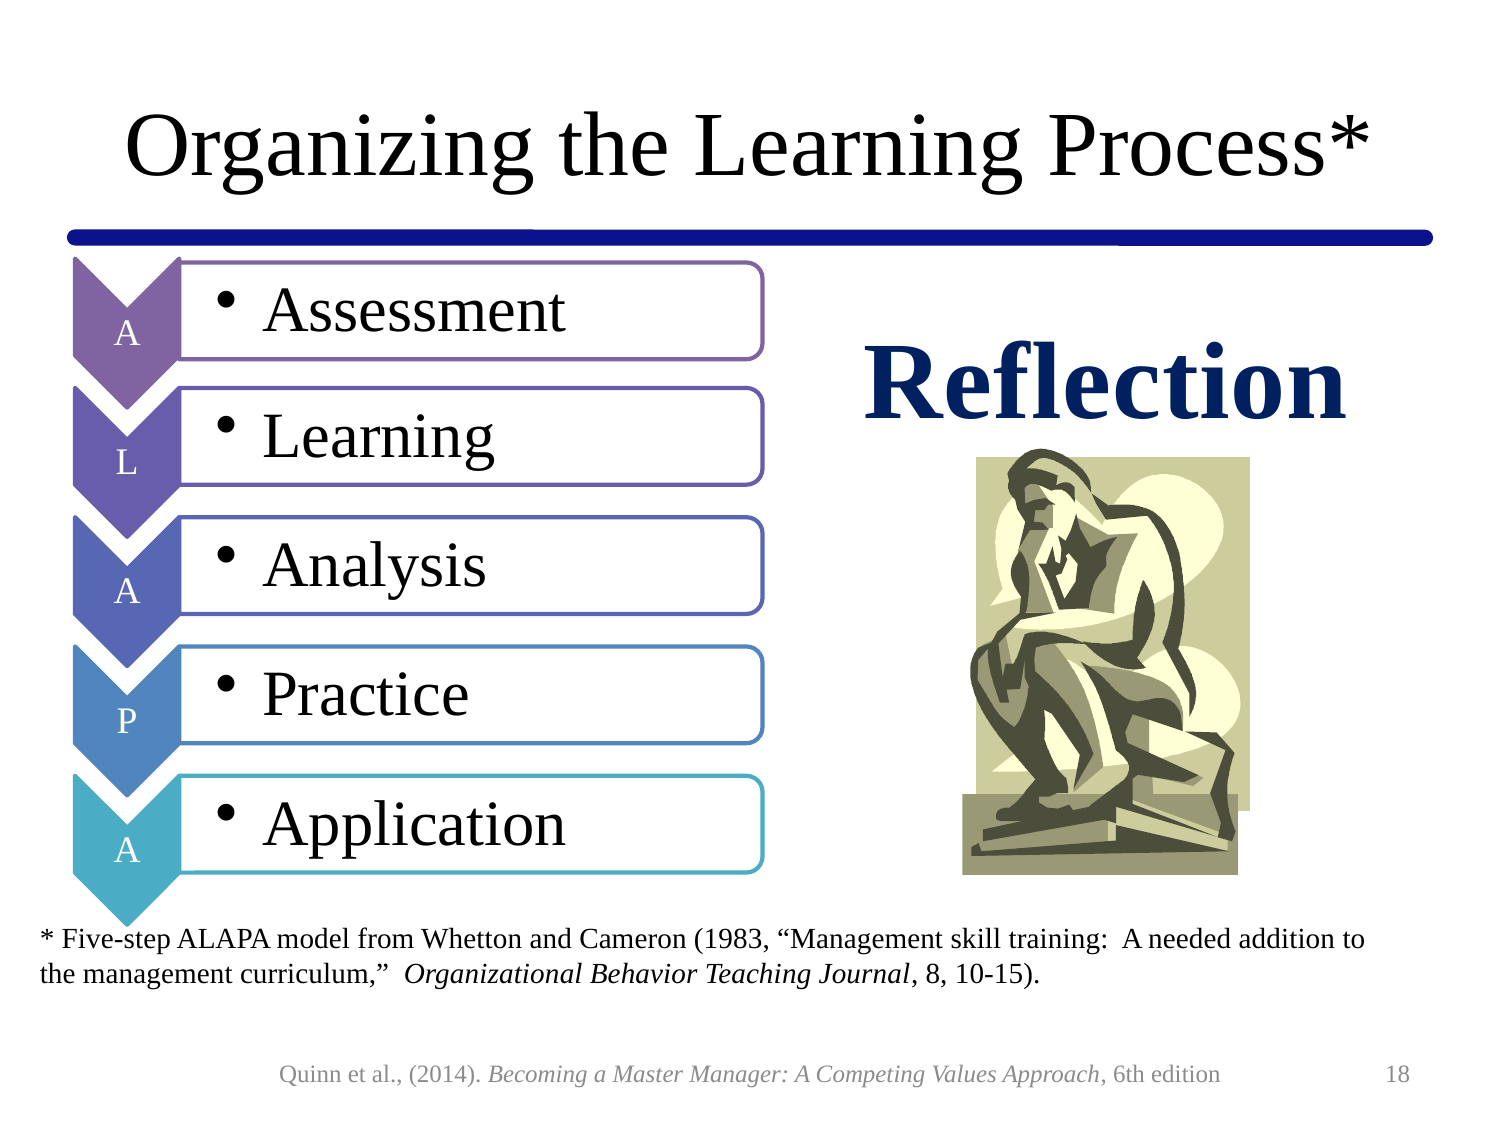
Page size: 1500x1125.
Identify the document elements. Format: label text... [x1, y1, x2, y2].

text_box * Five-step ALAPA model from Whetton and Cameron (1983, “Management skill training: A needed addition to the management curriculum,” Organizational Behavior Teaching Journal, 8, 10-15). [24, 912, 1400, 998]
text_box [74, 258, 763, 926]
picture [962, 448, 1251, 876]
slide_number 18 [1350, 1042, 1425, 1103]
list Reflection [774, 237, 1438, 450]
title Organizing the Learning Process* [75, 45, 1425, 233]
footer Quinn et al., (2014). Becoming a Master Manager: A Competing Values Approach, 6th edition [150, 1042, 1350, 1103]
